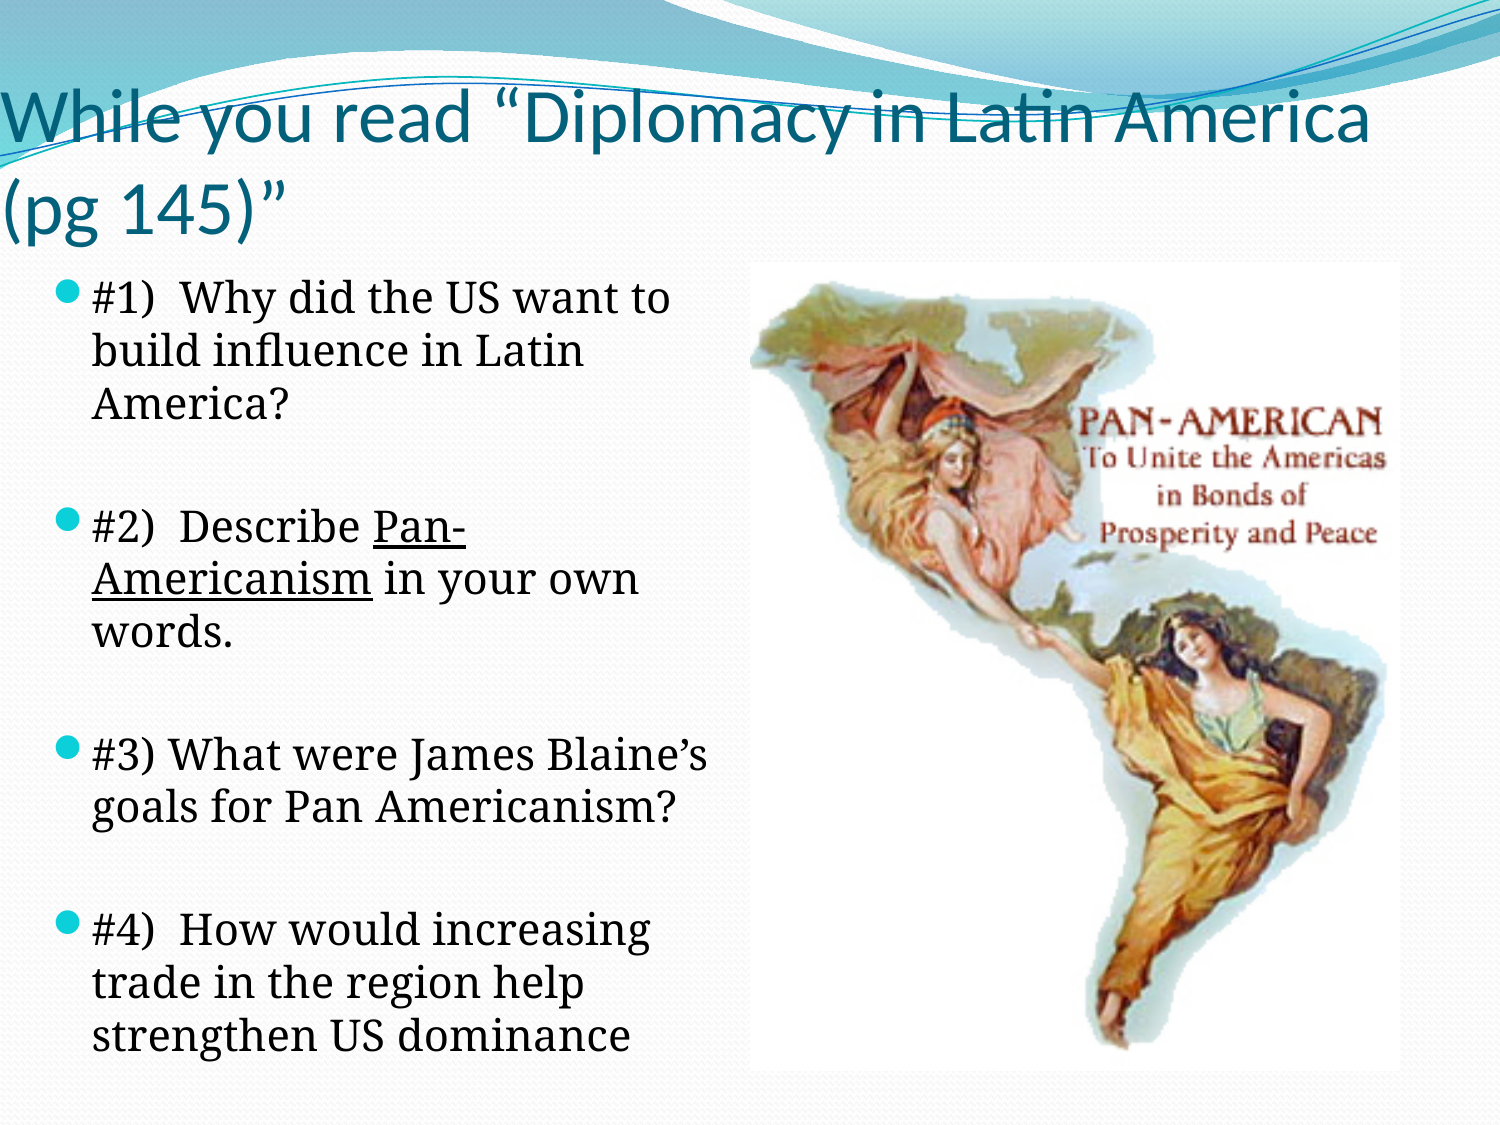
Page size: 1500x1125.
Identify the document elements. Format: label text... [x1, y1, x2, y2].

picture [749, 262, 1401, 1071]
title While you read “Diplomacy in Latin America (pg 145)” [0, 62, 1475, 250]
list #1) Why did the US want to build influence in Latin America? #2) Describe Pan-Americanism in your own words. #3) What were James Blaine’s goals for Pan Americanism? #4) How would increasing trade in the region help strengthen US dominance [37, 262, 738, 1113]
